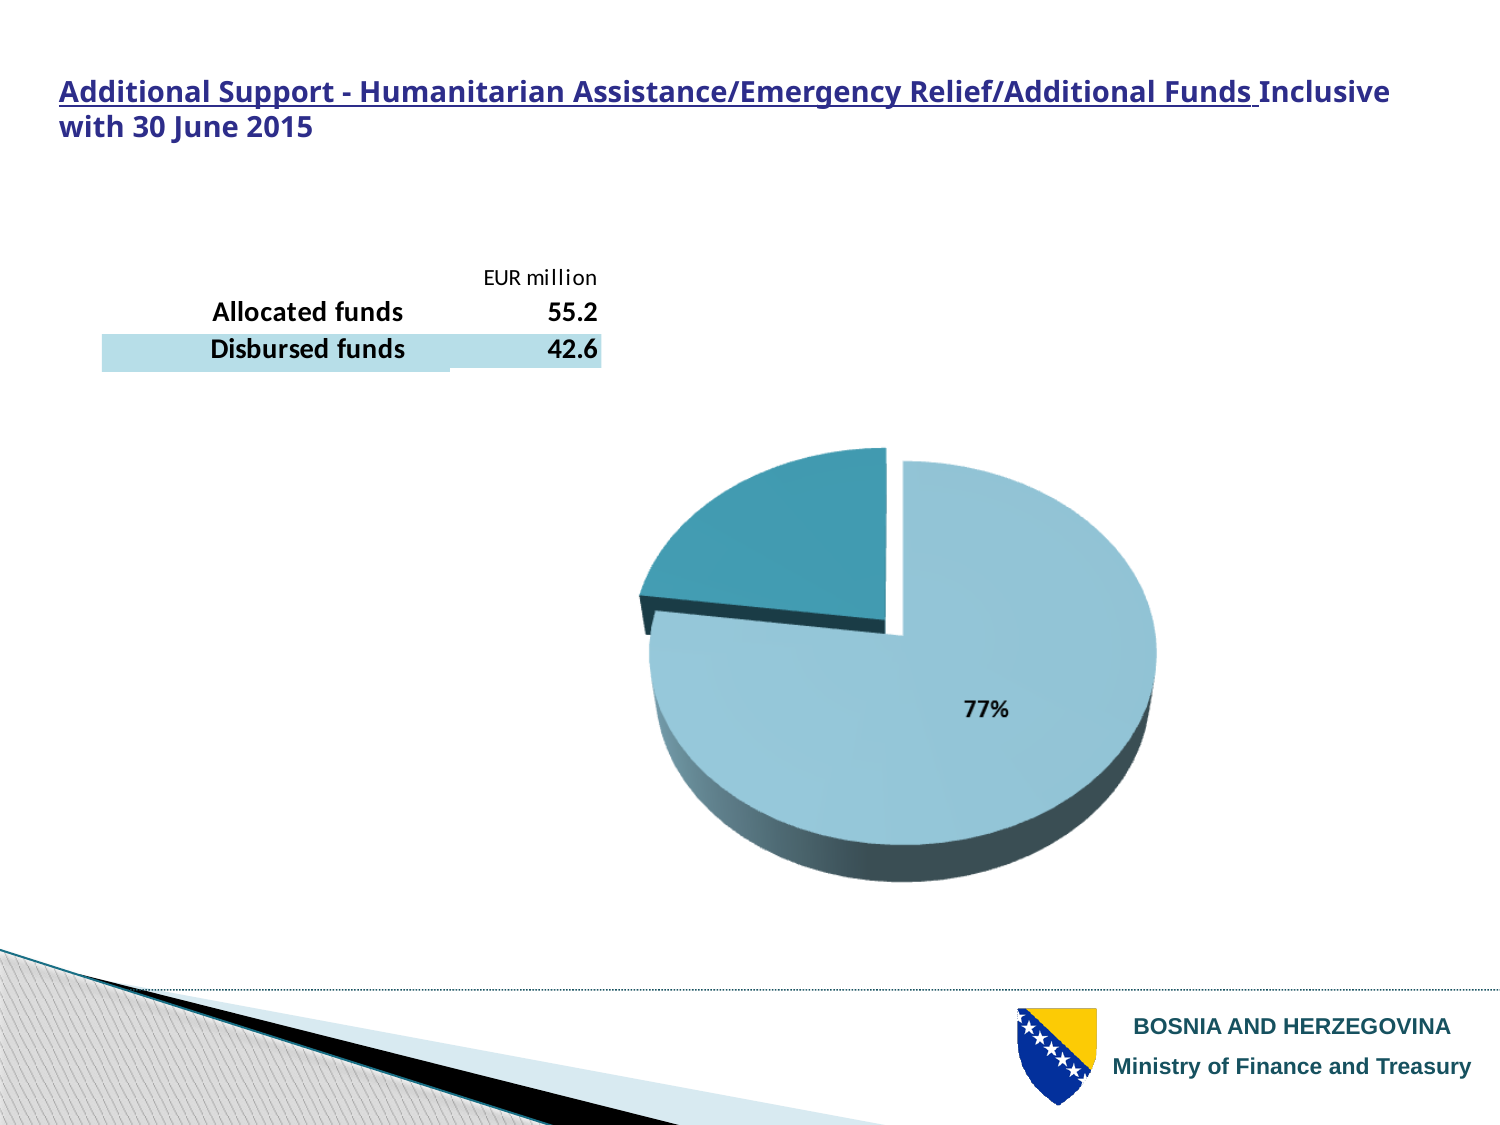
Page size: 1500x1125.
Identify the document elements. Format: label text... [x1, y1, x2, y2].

picture [99, 260, 1346, 913]
text_box Additional Support - Humanitarian Assistance/Emergency Relief/Additional Funds Inclusive with 30 June 2015 [44, 66, 1450, 186]
text_box BOSNIA AND HERZEGOVINA Ministry of Finance and Treasury [1096, 1004, 1489, 1125]
picture [1017, 1008, 1098, 1106]
